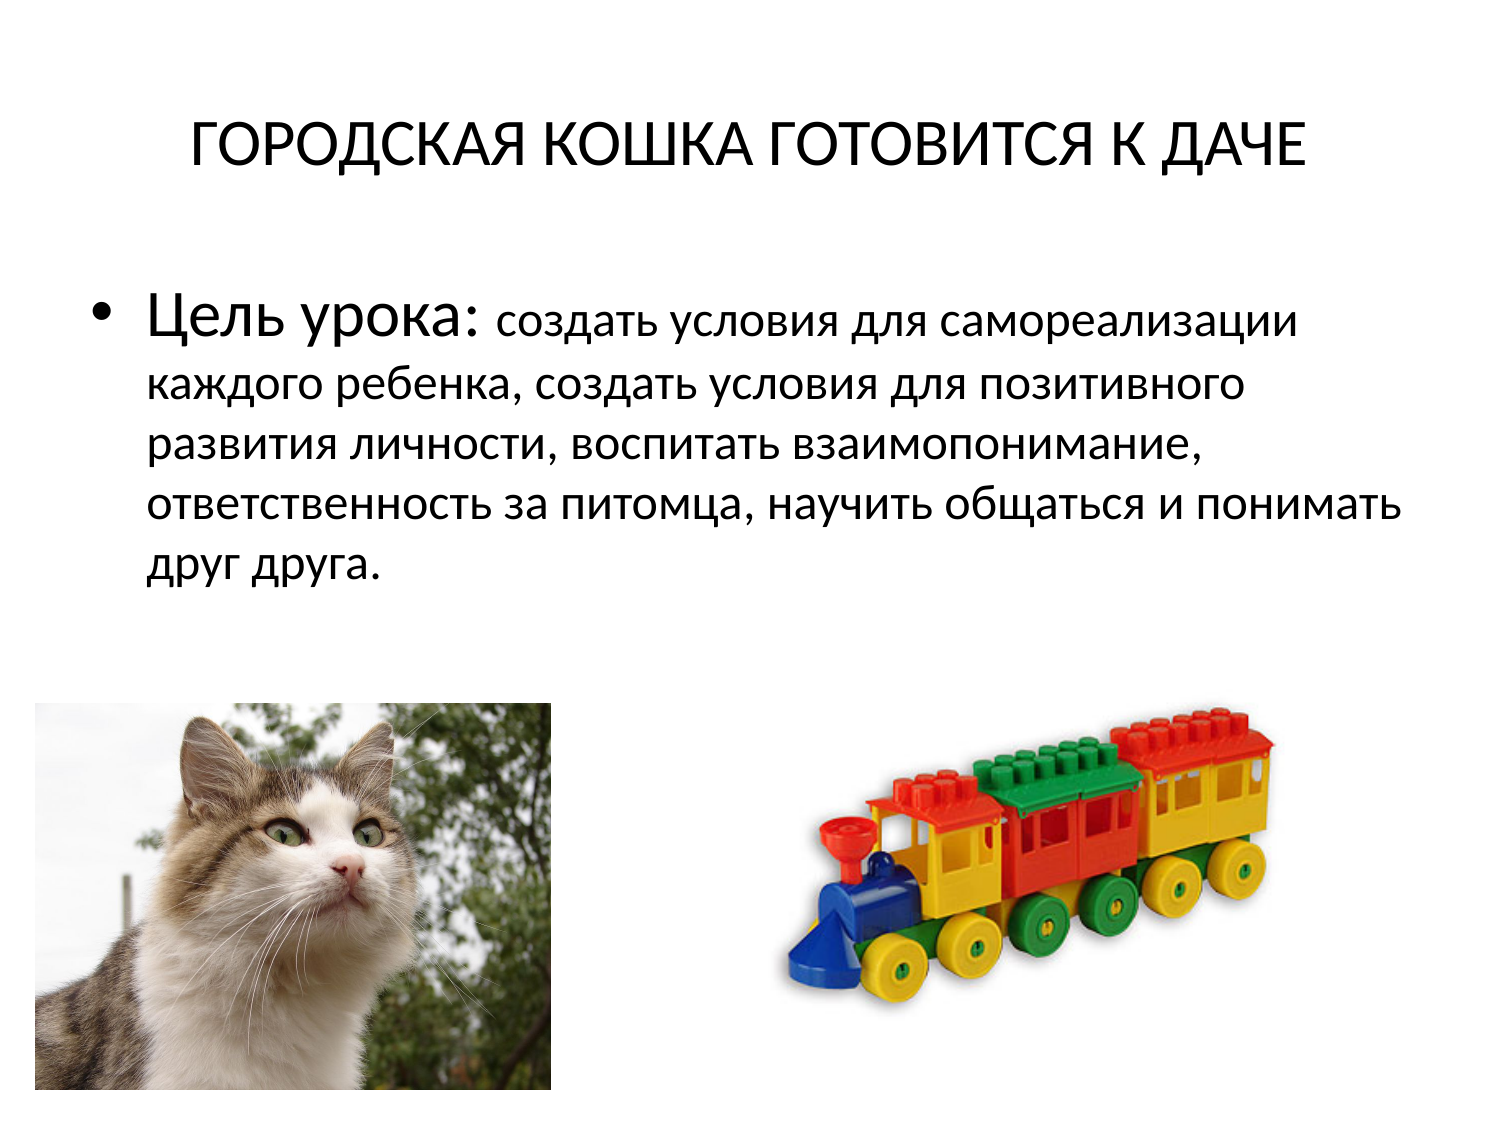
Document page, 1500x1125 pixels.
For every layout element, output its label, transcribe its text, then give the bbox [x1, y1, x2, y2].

picture [761, 585, 1301, 1125]
title ГОРОДСКАЯ КОШКА ГОТОВИТСЯ К ДАЧЕ [75, 45, 1425, 233]
picture [34, 702, 551, 1090]
list Цель урока: создать условия для самореализации каждого ребенка, создать условия для позитивного развития личности, воспитать взаимопонимание, ответственность за питомца, научить общаться и понимать друг друга. [75, 262, 1425, 1005]
